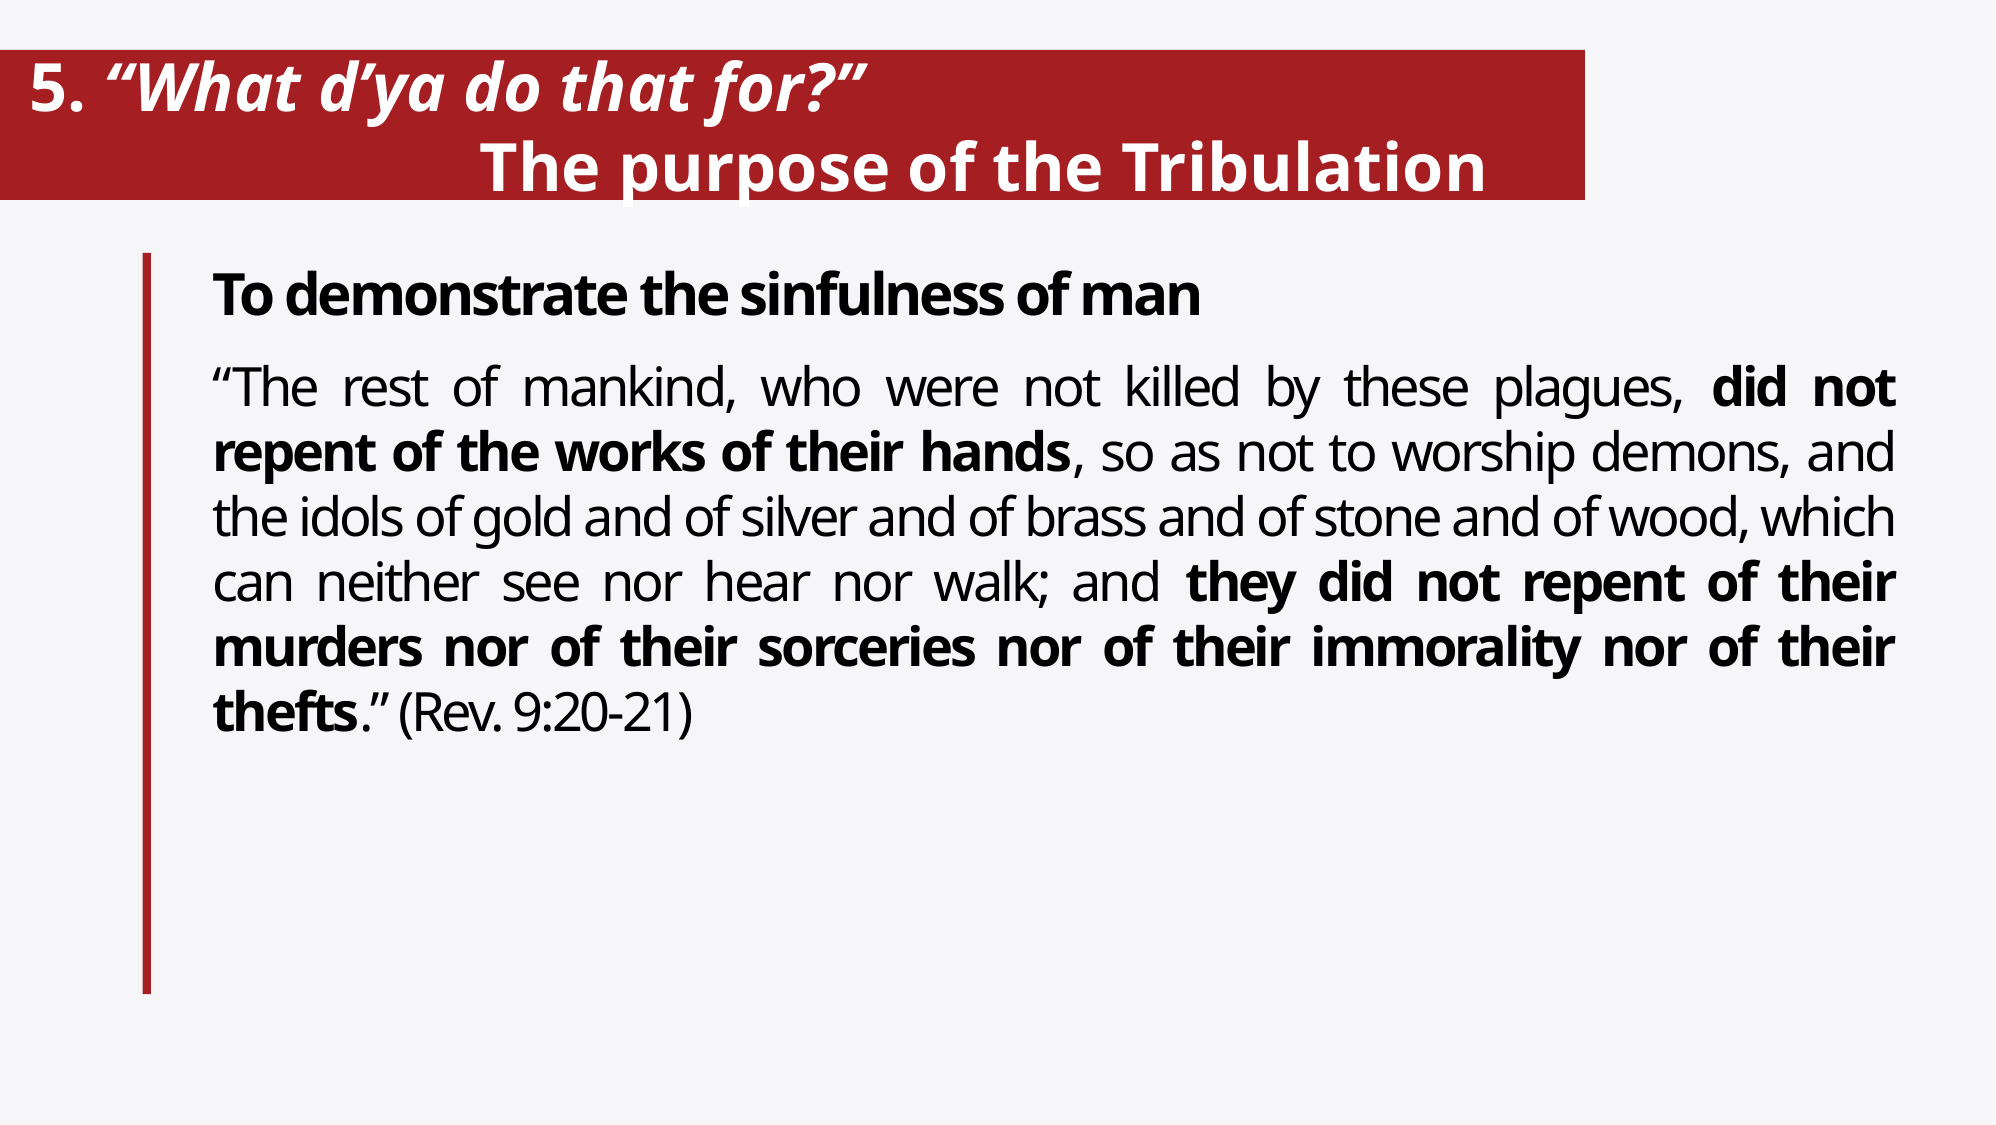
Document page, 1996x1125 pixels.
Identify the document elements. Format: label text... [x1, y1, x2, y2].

title 5. “What d’ya do that for?” The purpose of the Tribulation [14, 62, 1810, 188]
subtitle To demonstrate the sinfulness of man “The rest of mankind, who were not killed by these plagues, did not repent of the works of their hands, so as not to worship demons, and the idols of gold and of silver and of brass and of stone and of wood, which can neither see nor hear nor walk; and they did not repent of their murders nor of their sorceries nor of their immorality nor of their thefts.” (Rev. 9:20-21) [197, 249, 1910, 1000]
